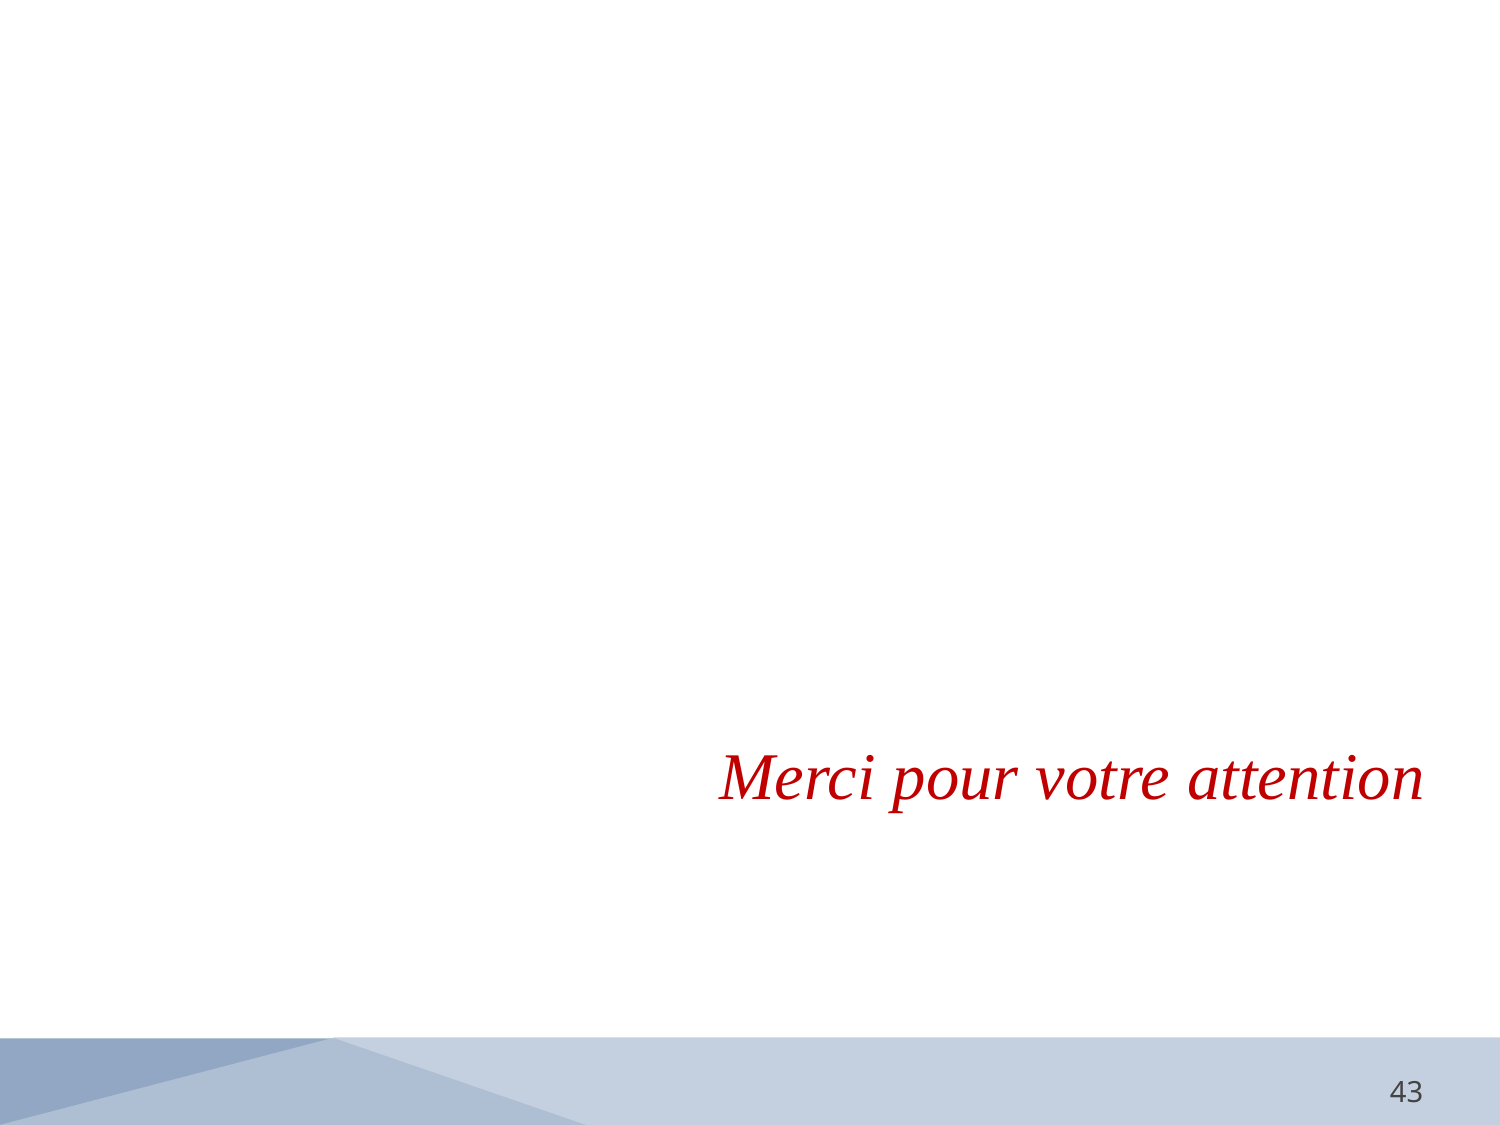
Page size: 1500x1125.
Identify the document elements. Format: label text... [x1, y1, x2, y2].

text_box 43 [1277, 1066, 1439, 1125]
text_box Merci pour votre attention [206, 727, 1441, 818]
